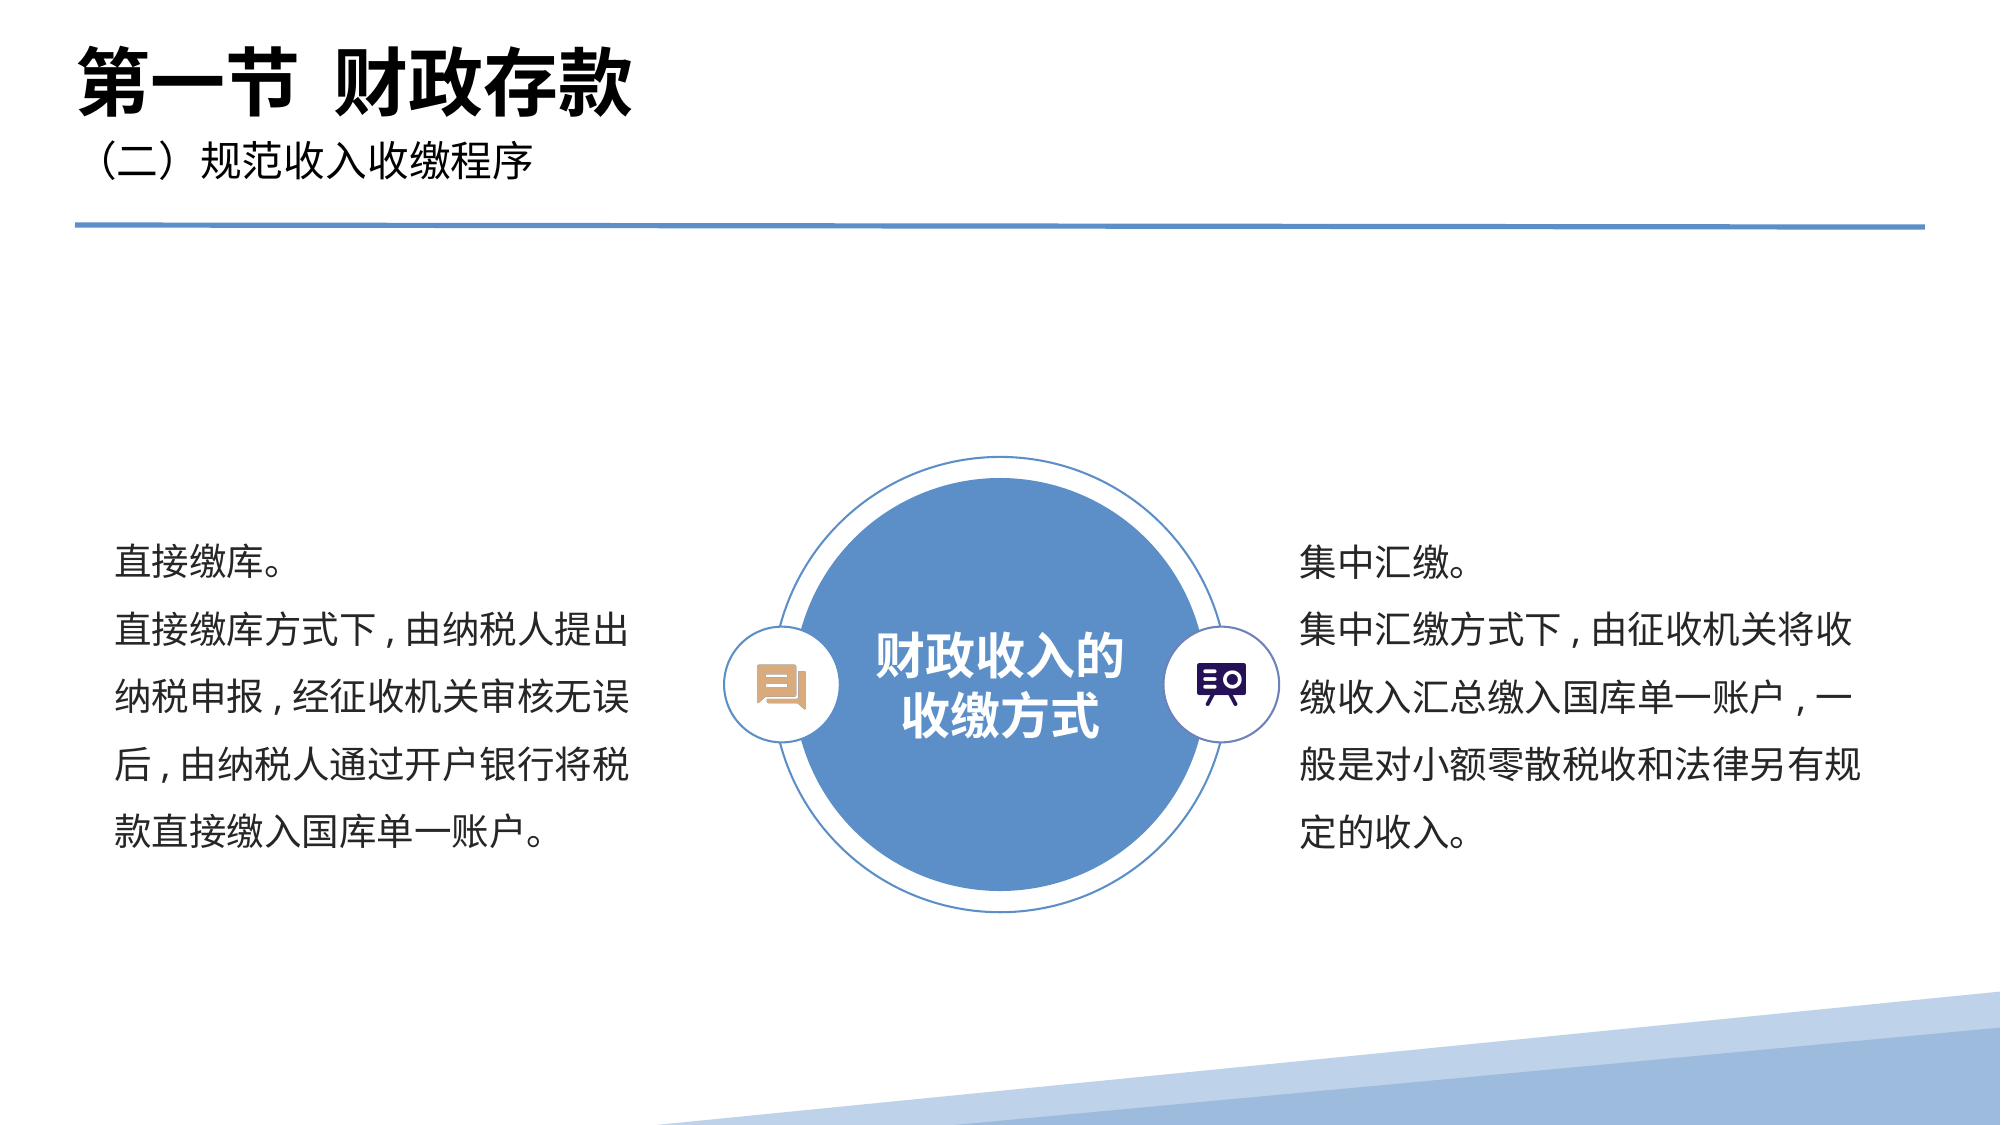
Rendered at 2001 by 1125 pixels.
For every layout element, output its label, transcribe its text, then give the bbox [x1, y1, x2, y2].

text_box （二）规范收入收缴程序 [75, 124, 1925, 200]
text_box 第一节 财政存款 [75, 24, 1925, 124]
text_box [779, 741, 1221, 914]
text_box 财政收入的收缴方式 [800, 476, 1201, 893]
picture [1196, 663, 1246, 706]
text_box [779, 455, 1221, 628]
text_box [1162, 625, 1281, 744]
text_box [656, 991, 2000, 1125]
picture [757, 663, 806, 711]
text_box [723, 625, 841, 744]
text_box 集中汇缴。 集中汇缴方式下,由征收机关将收缴收入汇总缴入国库单一账户,一般是对小额零散税收和法律另有规定的收入。 [1299, 368, 1886, 991]
text_box 直接缴库。 直接缴库方式下,由纳税人提出纳税申报,经征收机关审核无误后,由纳税人通过开户银行将税款直接缴入国库单一账户。 [114, 368, 648, 1002]
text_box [74, 224, 1925, 228]
